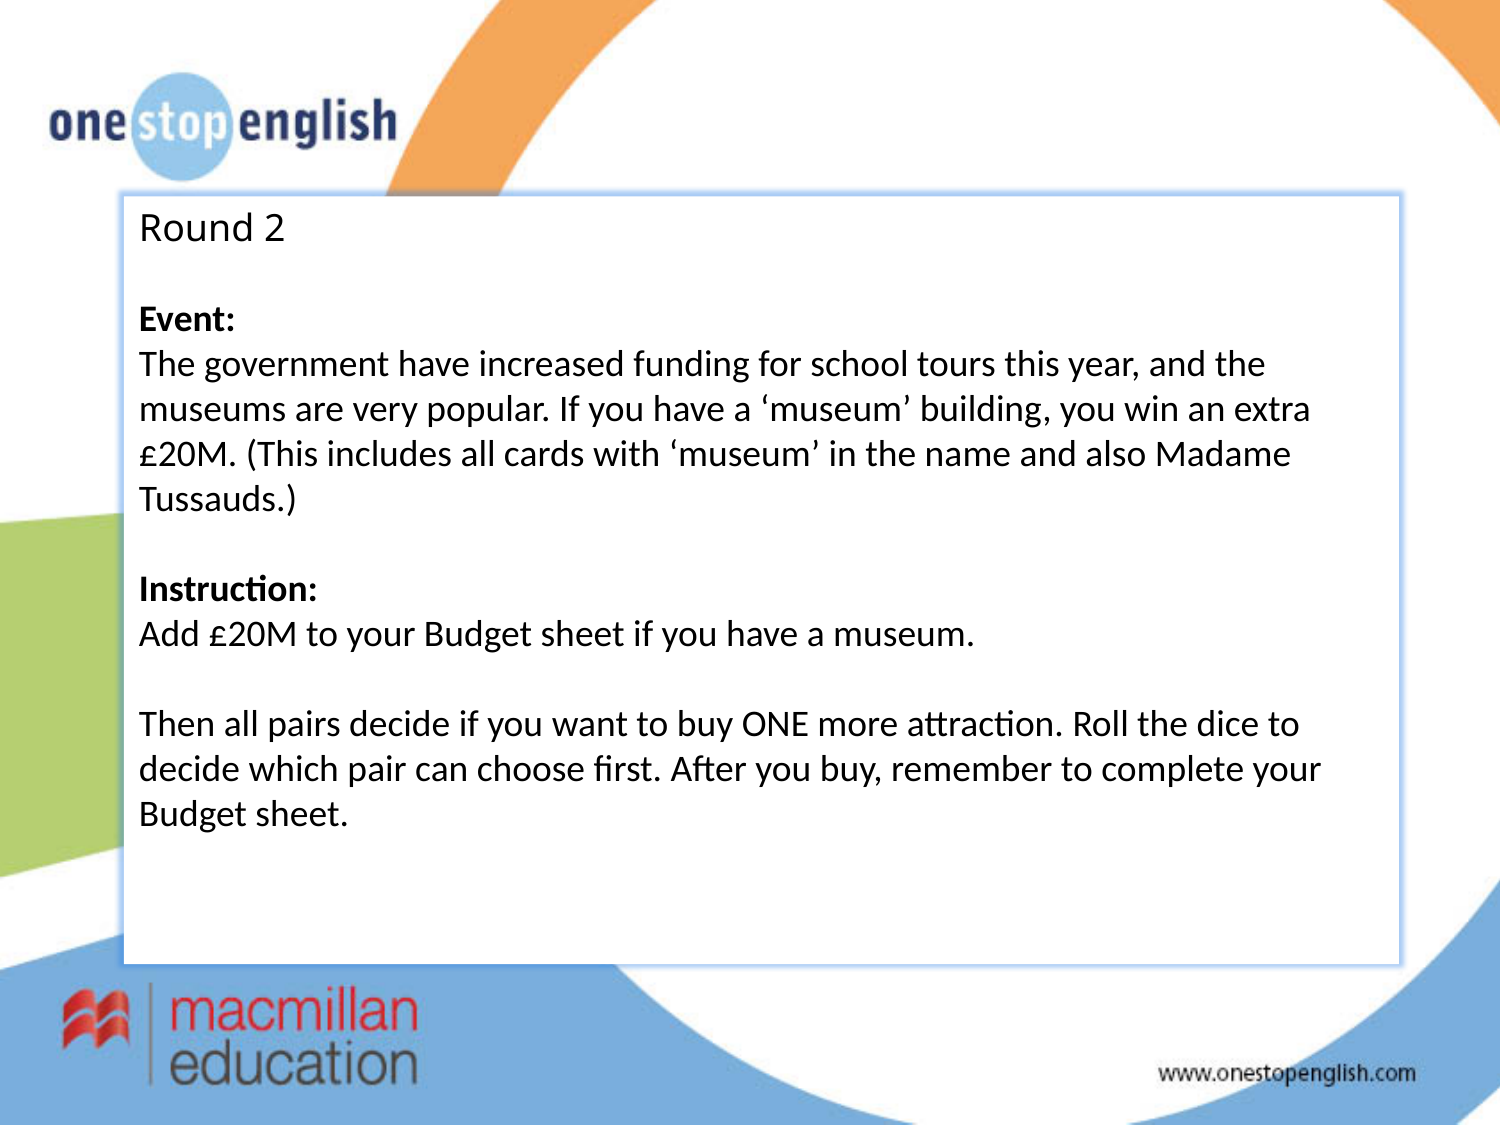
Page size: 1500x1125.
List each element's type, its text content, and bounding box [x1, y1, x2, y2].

picture [0, 0, 1500, 1125]
text_box Round 2 Event: The government have increased funding for school tours this year, and the museums are very popular. If you have a ‘museum’ building, you win an extra £20M. (This includes all cards with ‘museum’ in the name and also Madame Tussauds.) Instruction: Add £20M to your Budget sheet if you have a museum. Then all pairs decide if you want to buy ONE more attraction. Roll the dice to decide which pair can choose first. After you buy, remember to complete your Budget sheet. [123, 196, 1399, 965]
